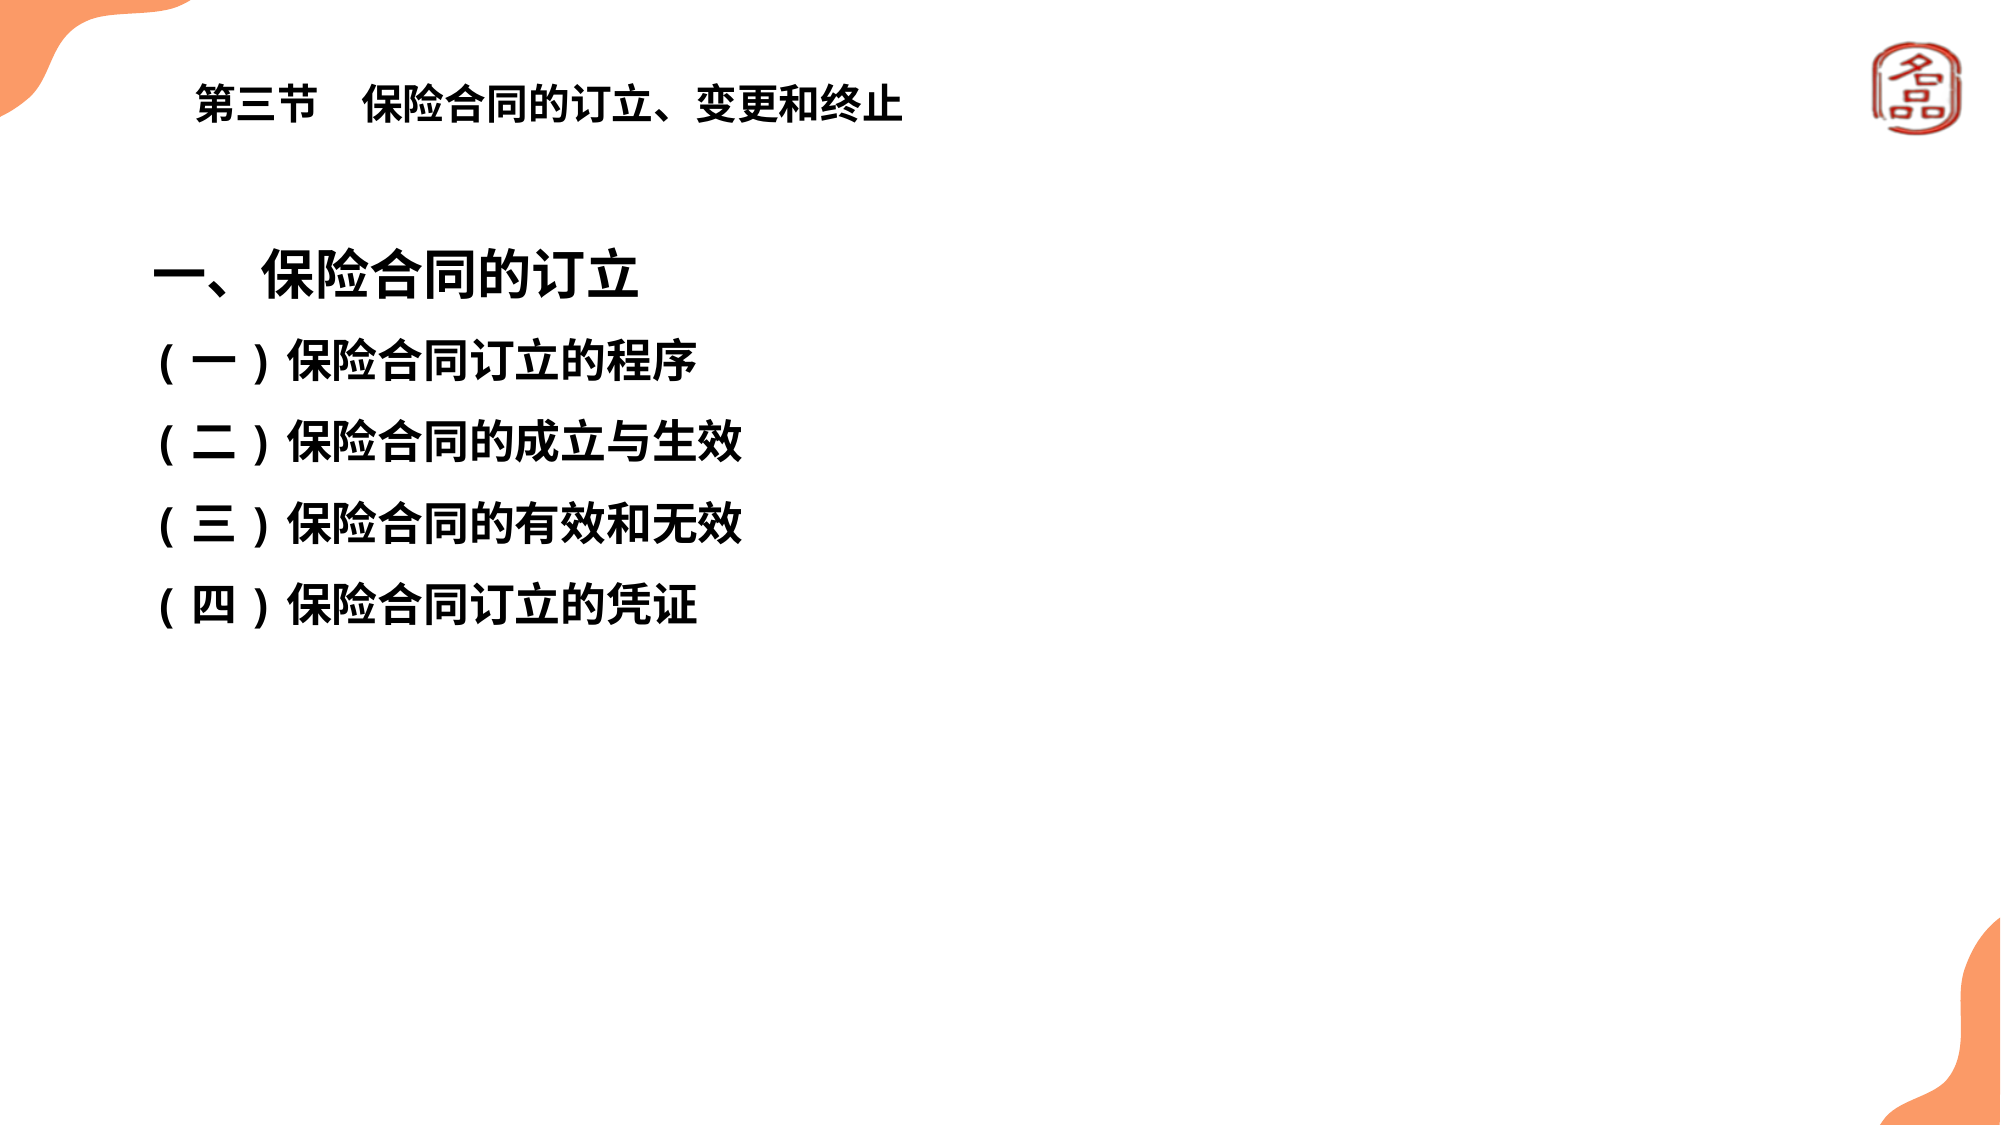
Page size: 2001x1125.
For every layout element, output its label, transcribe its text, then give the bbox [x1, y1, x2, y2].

list 一、保险合同的订立 (一)保险合同订立的程序 (二)保险合同的成立与生效 (三)保险合同的有效和无效 (四)保险合同订立的凭证 [137, 217, 1863, 1031]
picture [1861, 10, 1990, 147]
title 第三节 保险合同的订立、变更和终止 [137, 60, 1863, 152]
